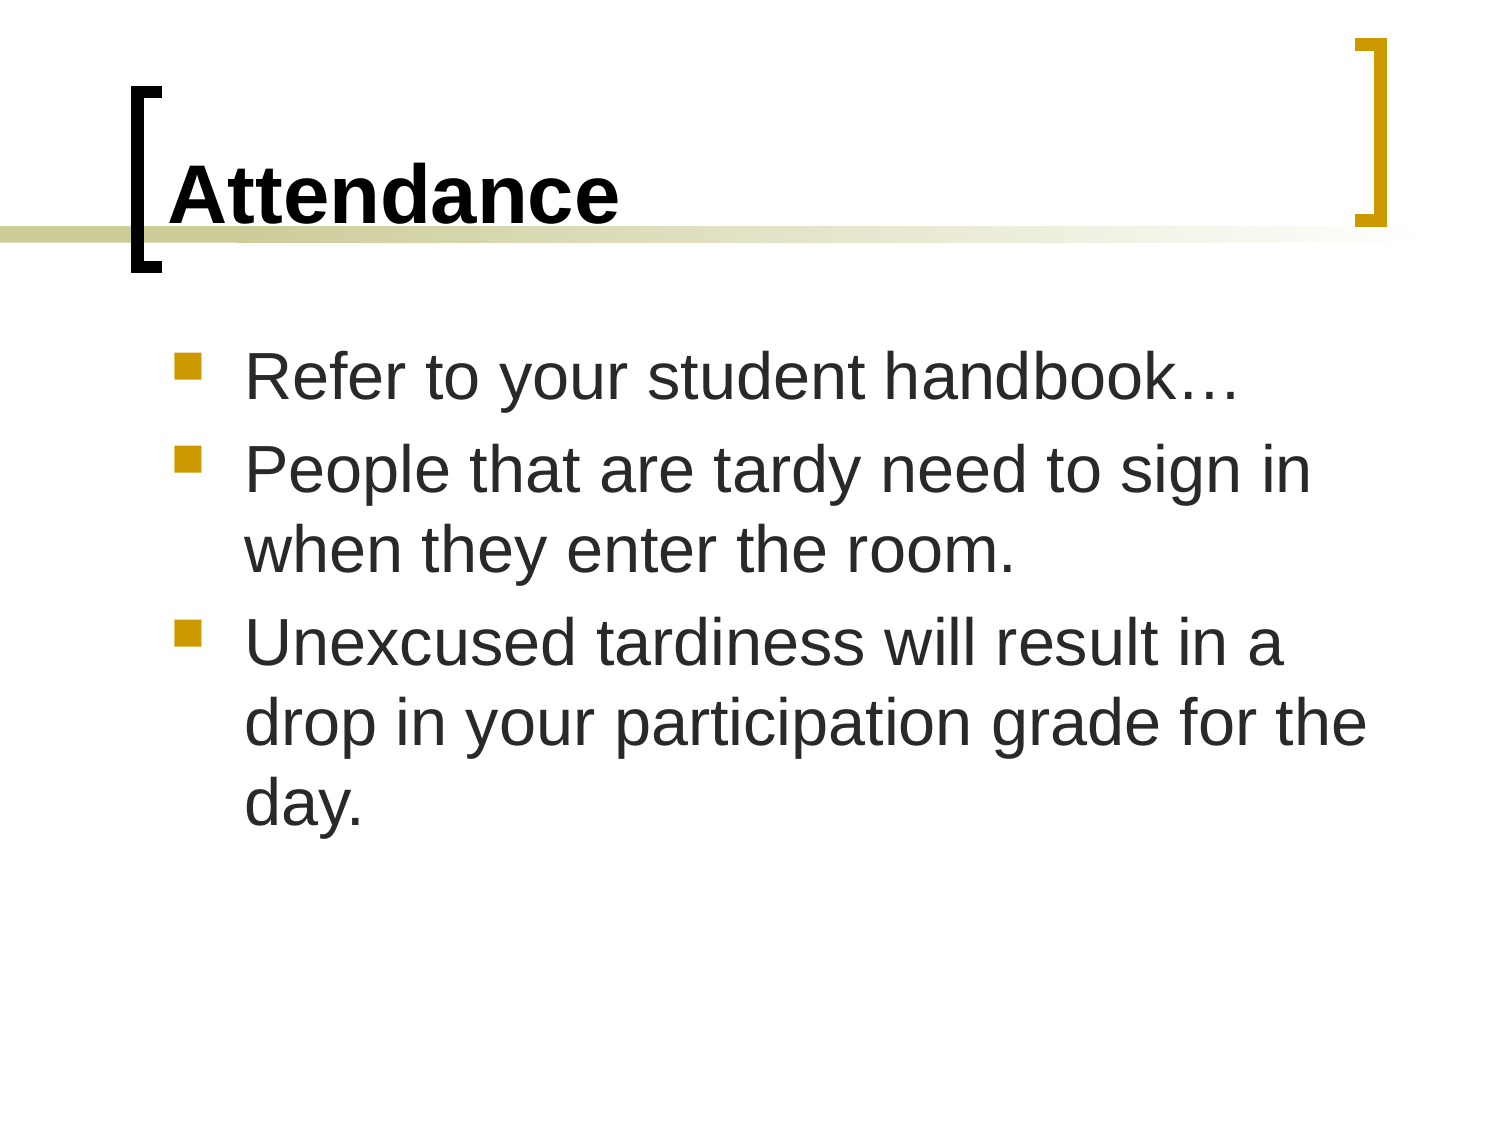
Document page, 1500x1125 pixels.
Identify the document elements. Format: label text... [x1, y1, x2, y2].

title Attendance [152, 15, 1328, 248]
list Refer to your student handbook… People that are tardy need to sign in when they enter the room. Unexcused tardiness will result in a drop in your participation grade for the day. [155, 324, 1413, 1001]
